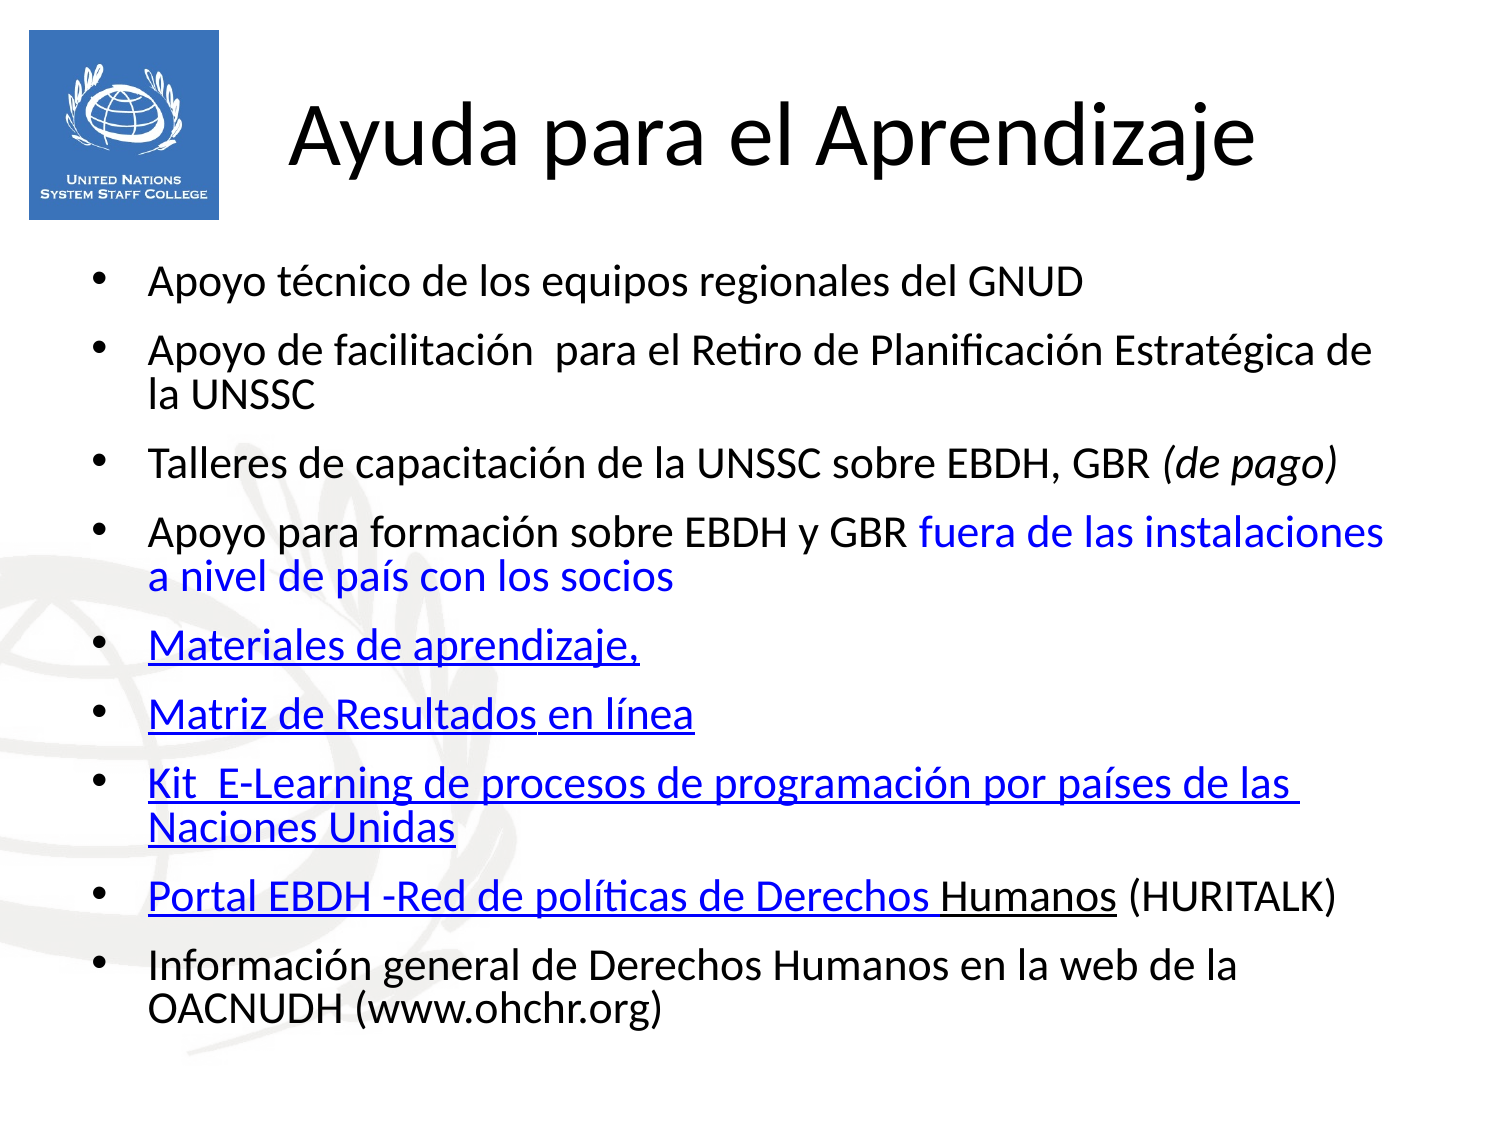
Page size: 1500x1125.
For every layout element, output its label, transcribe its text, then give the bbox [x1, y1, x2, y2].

picture [29, 30, 219, 220]
text_box Ayuda para el Aprendizaje [135, 66, 1411, 254]
text_box Apoyo técnico de los equipos regionales del GNUD Apoyo de facilitación para el Retiro de Planificación Estratégica de la UNSSC Talleres de capacitación de la UNSSC sobre EBDH, GBR (de pago) Apoyo para formación sobre EBDH y GBR fuera de las instalaciones a nivel de país con los socios Materiales de aprendizaje, Matriz de Resultados en línea Kit E-Learning de procesos de programación por países de las Naciones Unidas Portal EBDH -Red de políticas de Derechos Humanos (HURITALK) Información general de Derechos Humanos en la web de la OACNUDH (www.ohchr.org) [76, 253, 1411, 1071]
